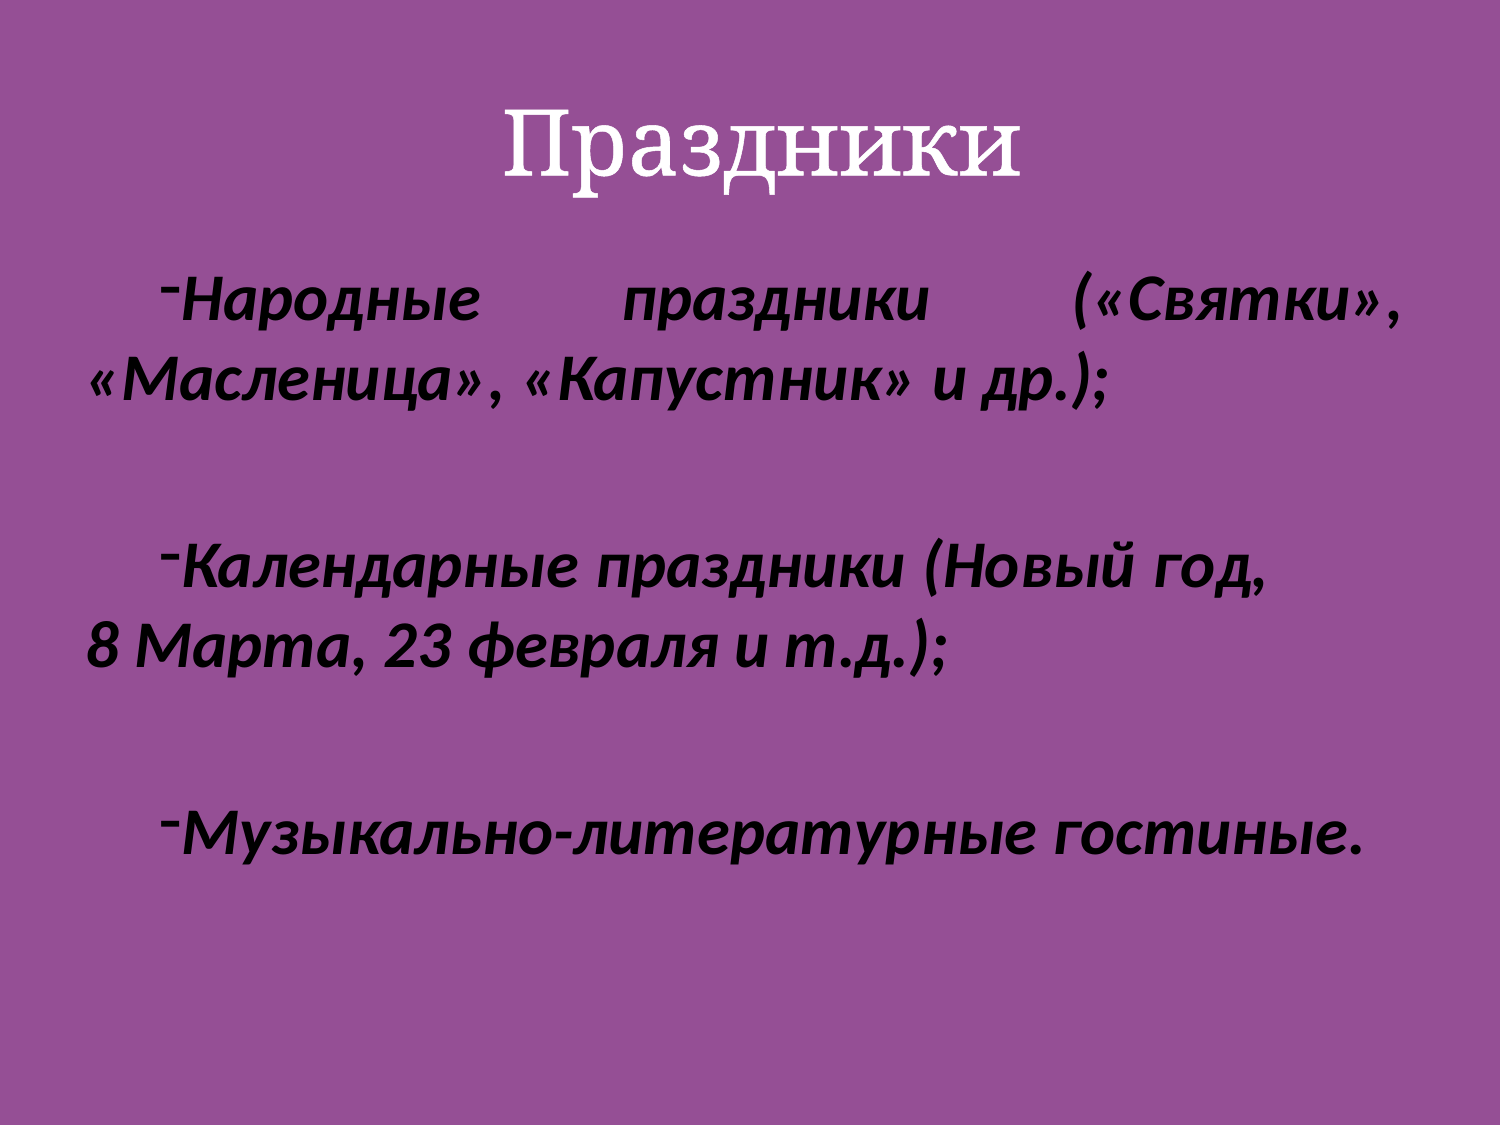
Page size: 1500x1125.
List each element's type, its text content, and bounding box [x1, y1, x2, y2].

title Праздники [75, 45, 1425, 233]
list Народные праздники («Святки», «Масленица», «Капустник» и др.); Календарные праздники (Новый год, 8 Марта, 23 февраля и т.д.); Музыкально-литературные гостиные. [70, 246, 1421, 1067]
